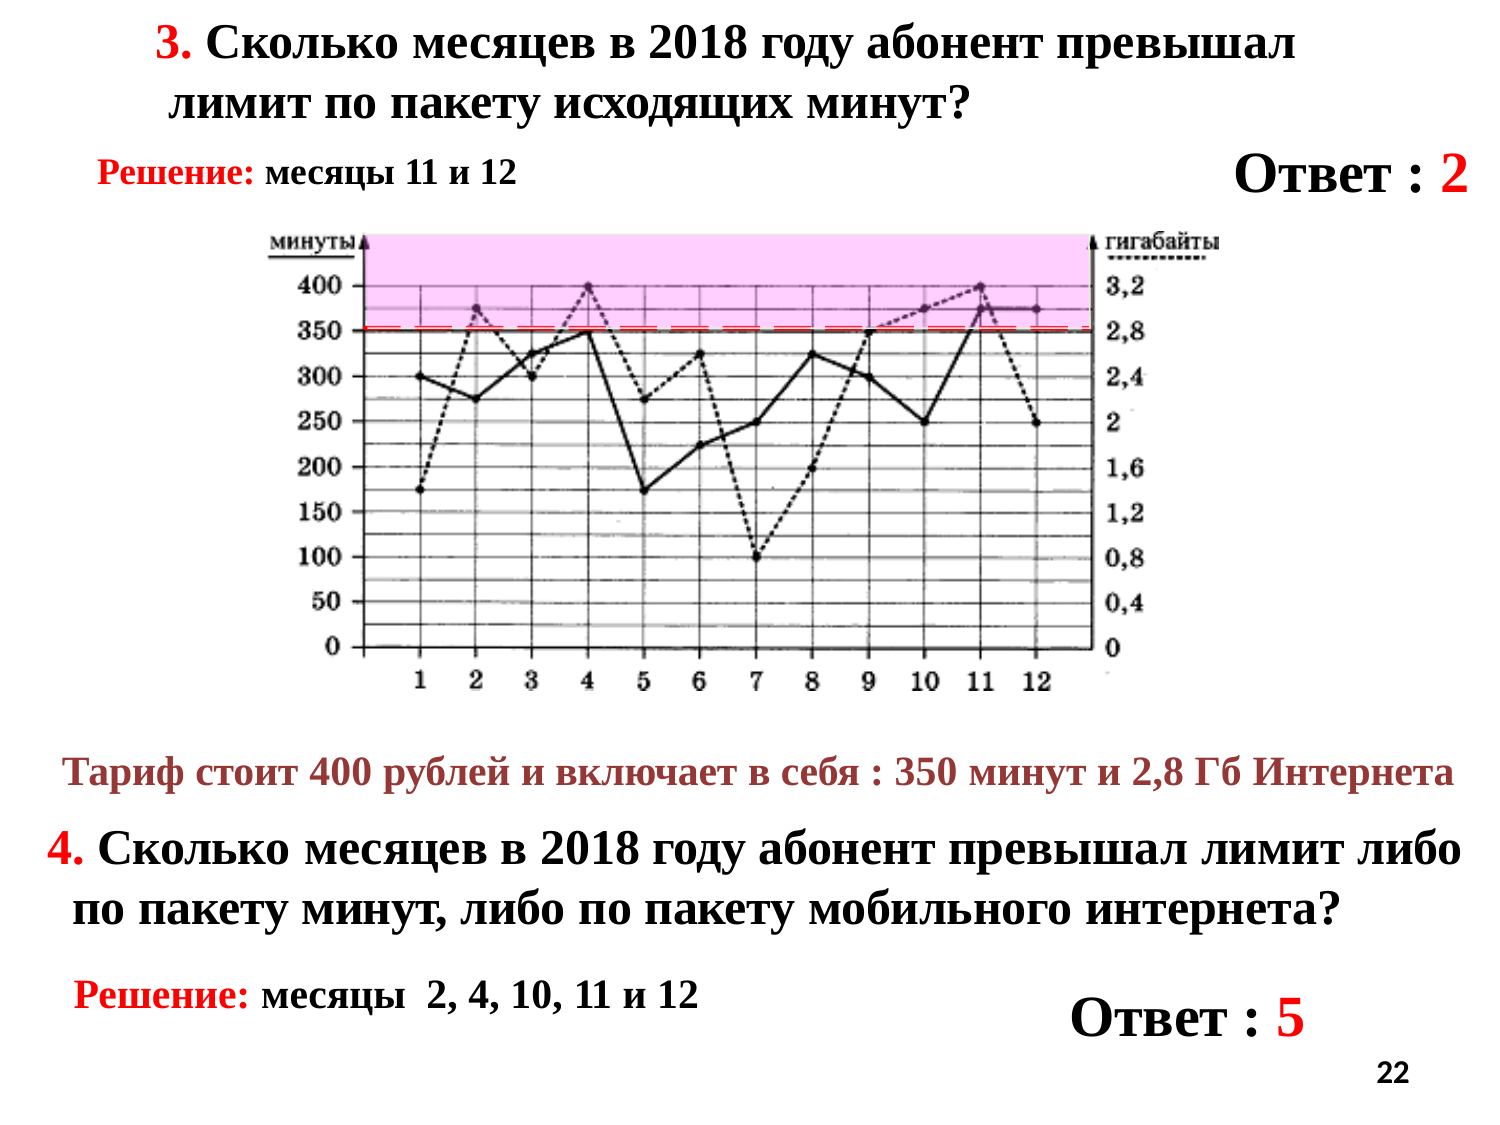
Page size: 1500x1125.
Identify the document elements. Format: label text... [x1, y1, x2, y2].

title 3. Сколько месяцев в 2018 году абонент превышал лимит по пакету исходящих минут? [153, 6, 1306, 197]
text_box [267, 231, 1219, 691]
text_box Тариф стоит 400 рублей и включает в себя : 350 минут и 2,8 Гб Интернета 4. Сколько месяцев в 2018 году абонент превышал лимит либо по пакету минут, либо по пакету мобильного интернета? [45, 723, 1473, 935]
text_box Решение: месяцы 11 и 12 [94, 144, 522, 192]
text_box Ответ : 2 [1231, 132, 1474, 205]
text_box Ответ : 5 [1067, 976, 1310, 1048]
slide_number 22 [1370, 1056, 1417, 1125]
text_box Решение: месяцы 2, 4, 10, 11 и 12 [71, 964, 702, 1017]
